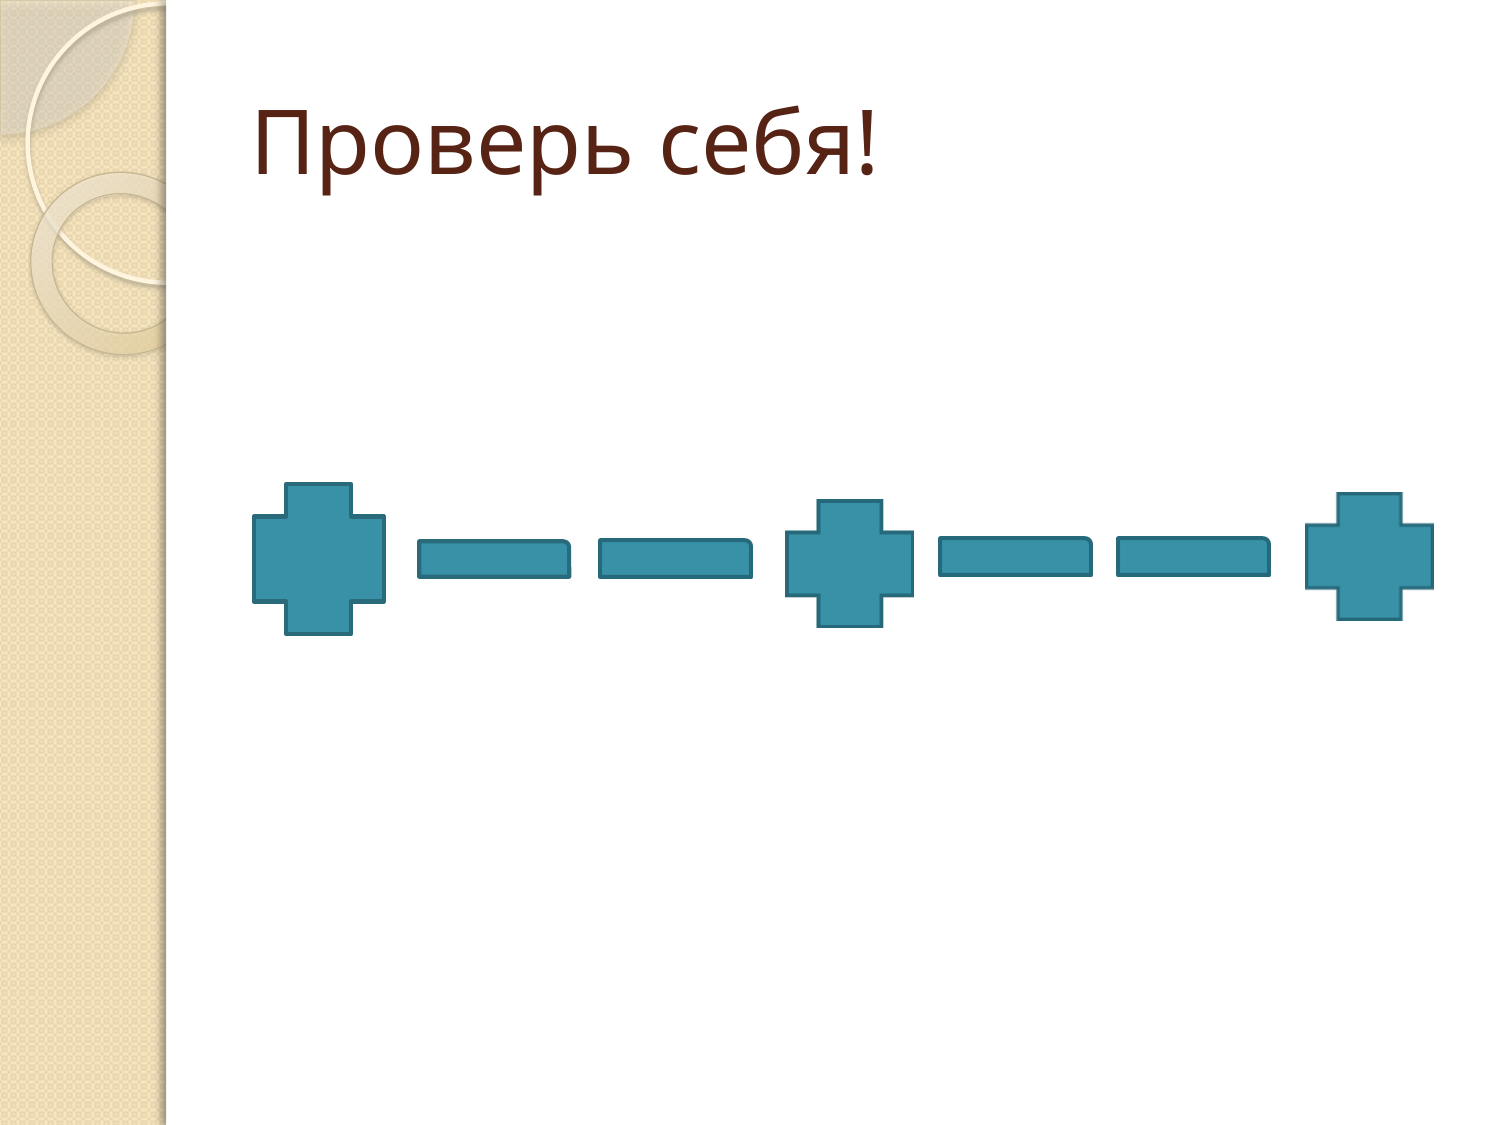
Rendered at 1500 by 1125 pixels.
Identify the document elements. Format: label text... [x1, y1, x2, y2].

title Проверь себя! [235, 45, 1466, 233]
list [785, 499, 914, 628]
text_box [417, 539, 572, 579]
picture [1304, 492, 1434, 621]
picture [1115, 536, 1271, 577]
picture [938, 536, 1094, 577]
text_box [252, 482, 386, 636]
picture [598, 538, 754, 580]
